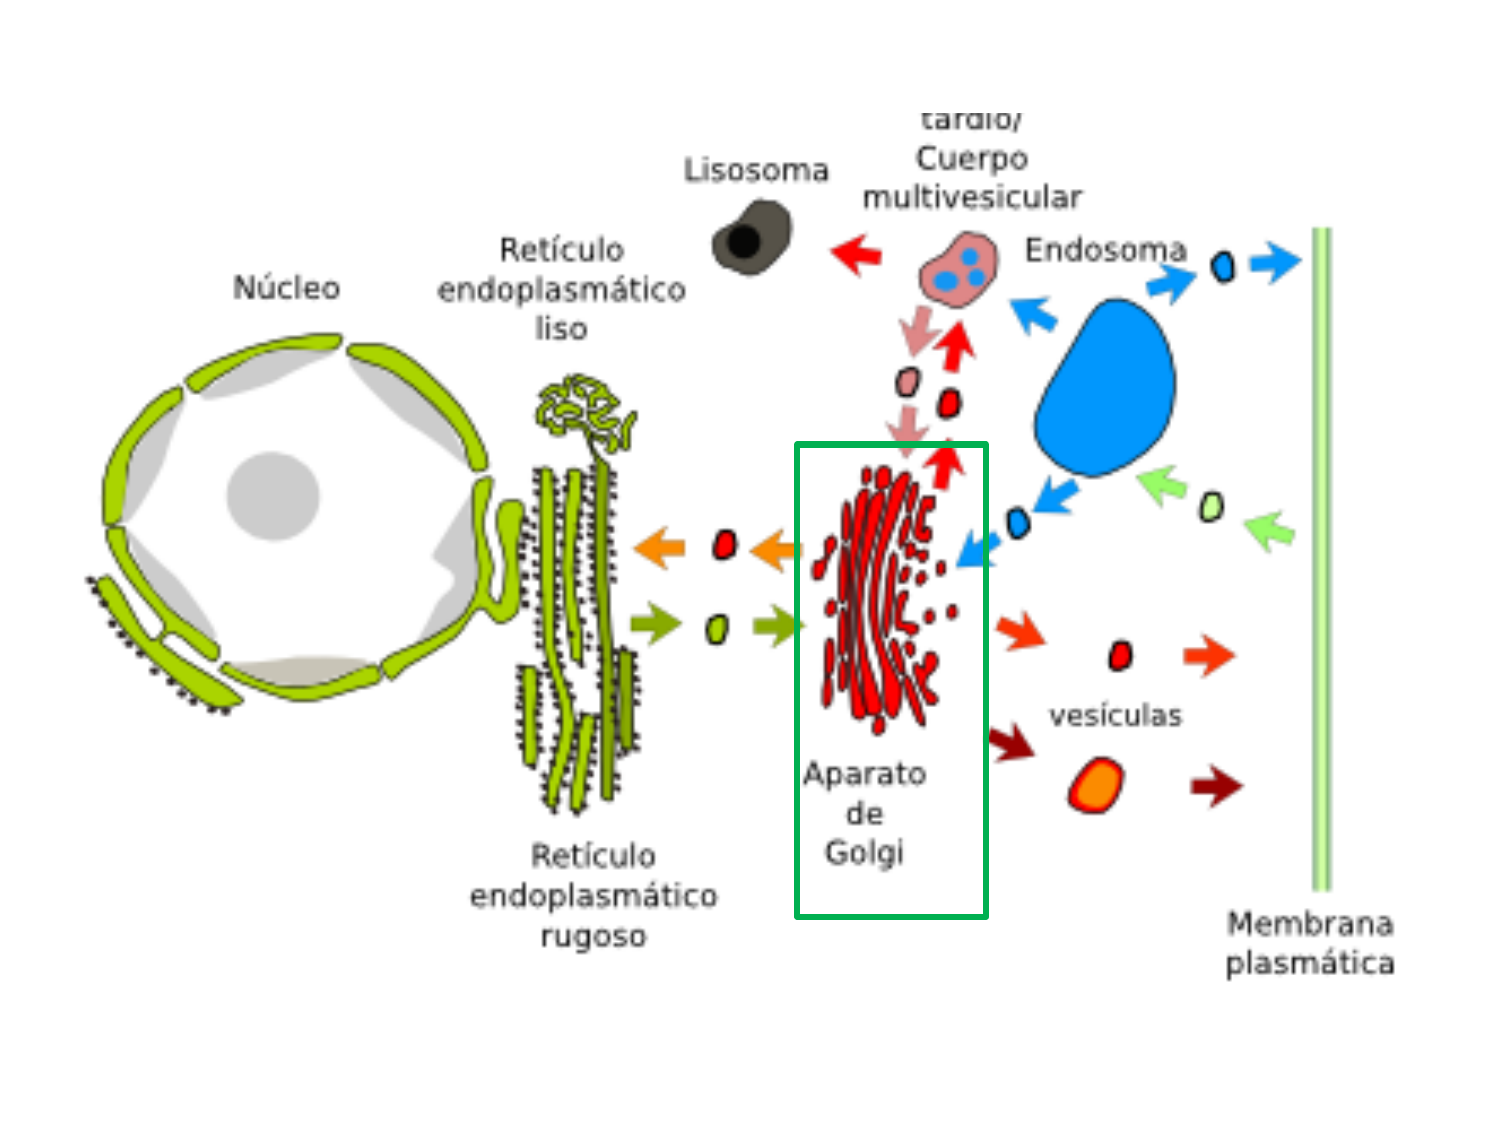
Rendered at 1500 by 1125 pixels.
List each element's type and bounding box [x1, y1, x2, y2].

picture [76, 113, 1432, 1019]
